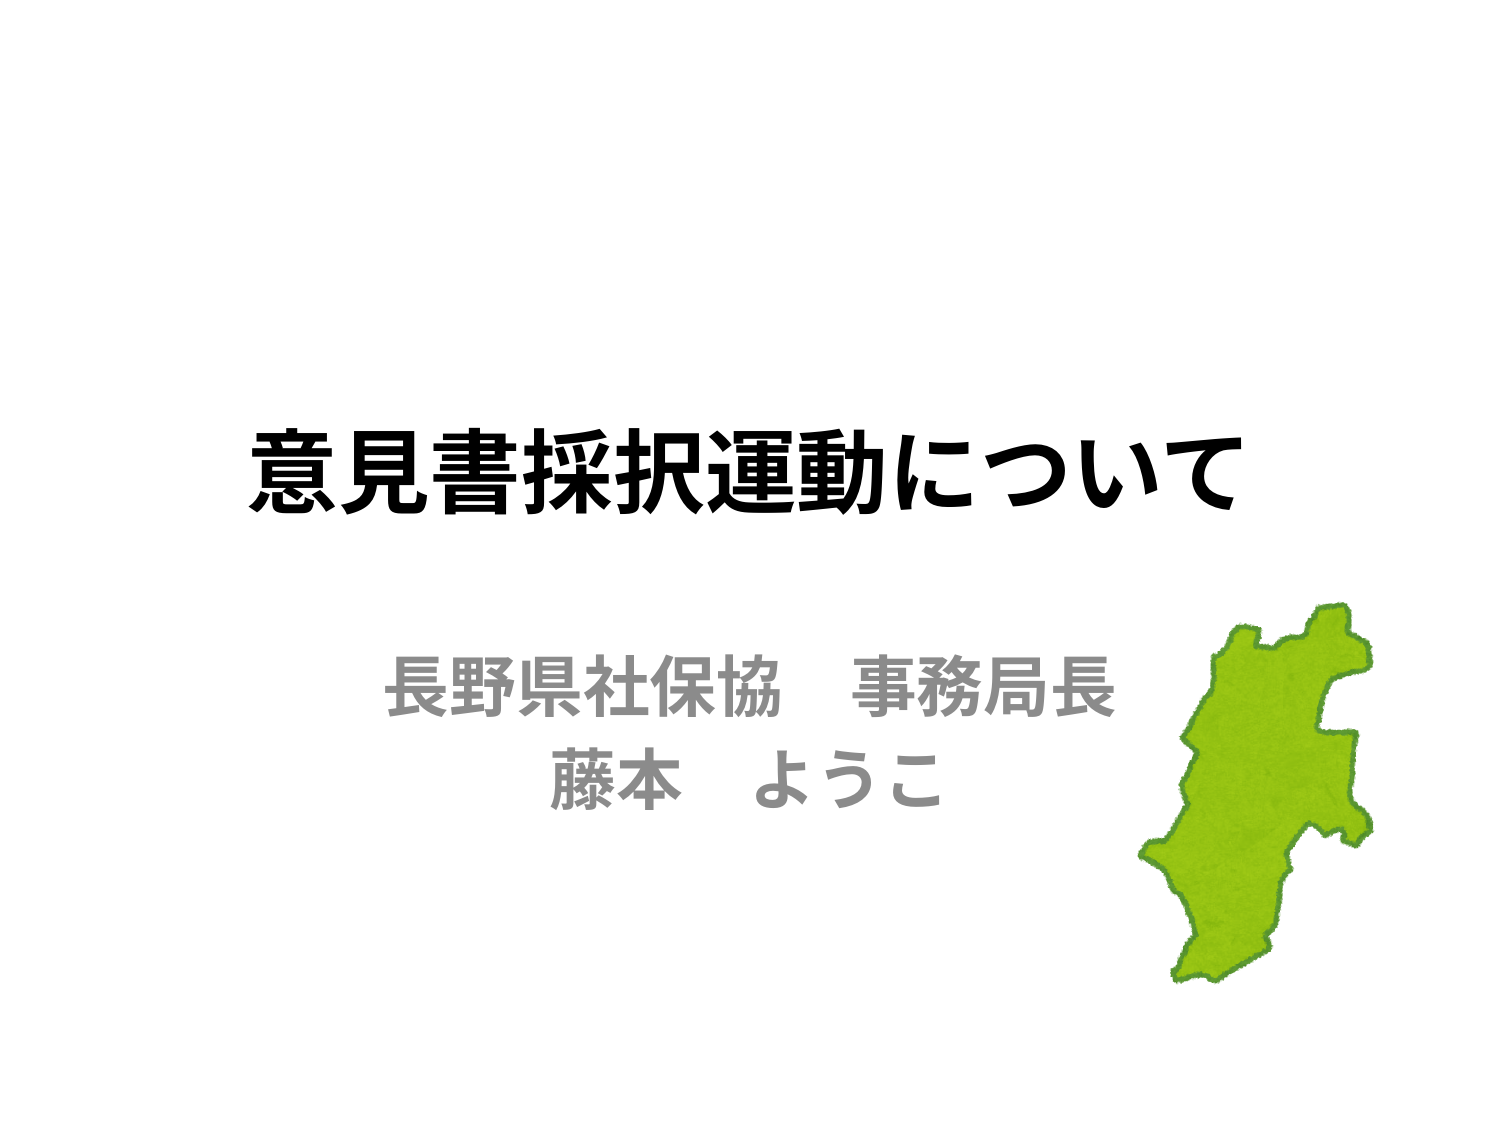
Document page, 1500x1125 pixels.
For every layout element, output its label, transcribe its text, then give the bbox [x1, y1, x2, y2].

picture [1080, 585, 1449, 999]
subtitle 長野県社保協 事務局長 藤本 ようこ [225, 637, 1075, 925]
title 意見書採択運動について [112, 349, 1388, 591]
